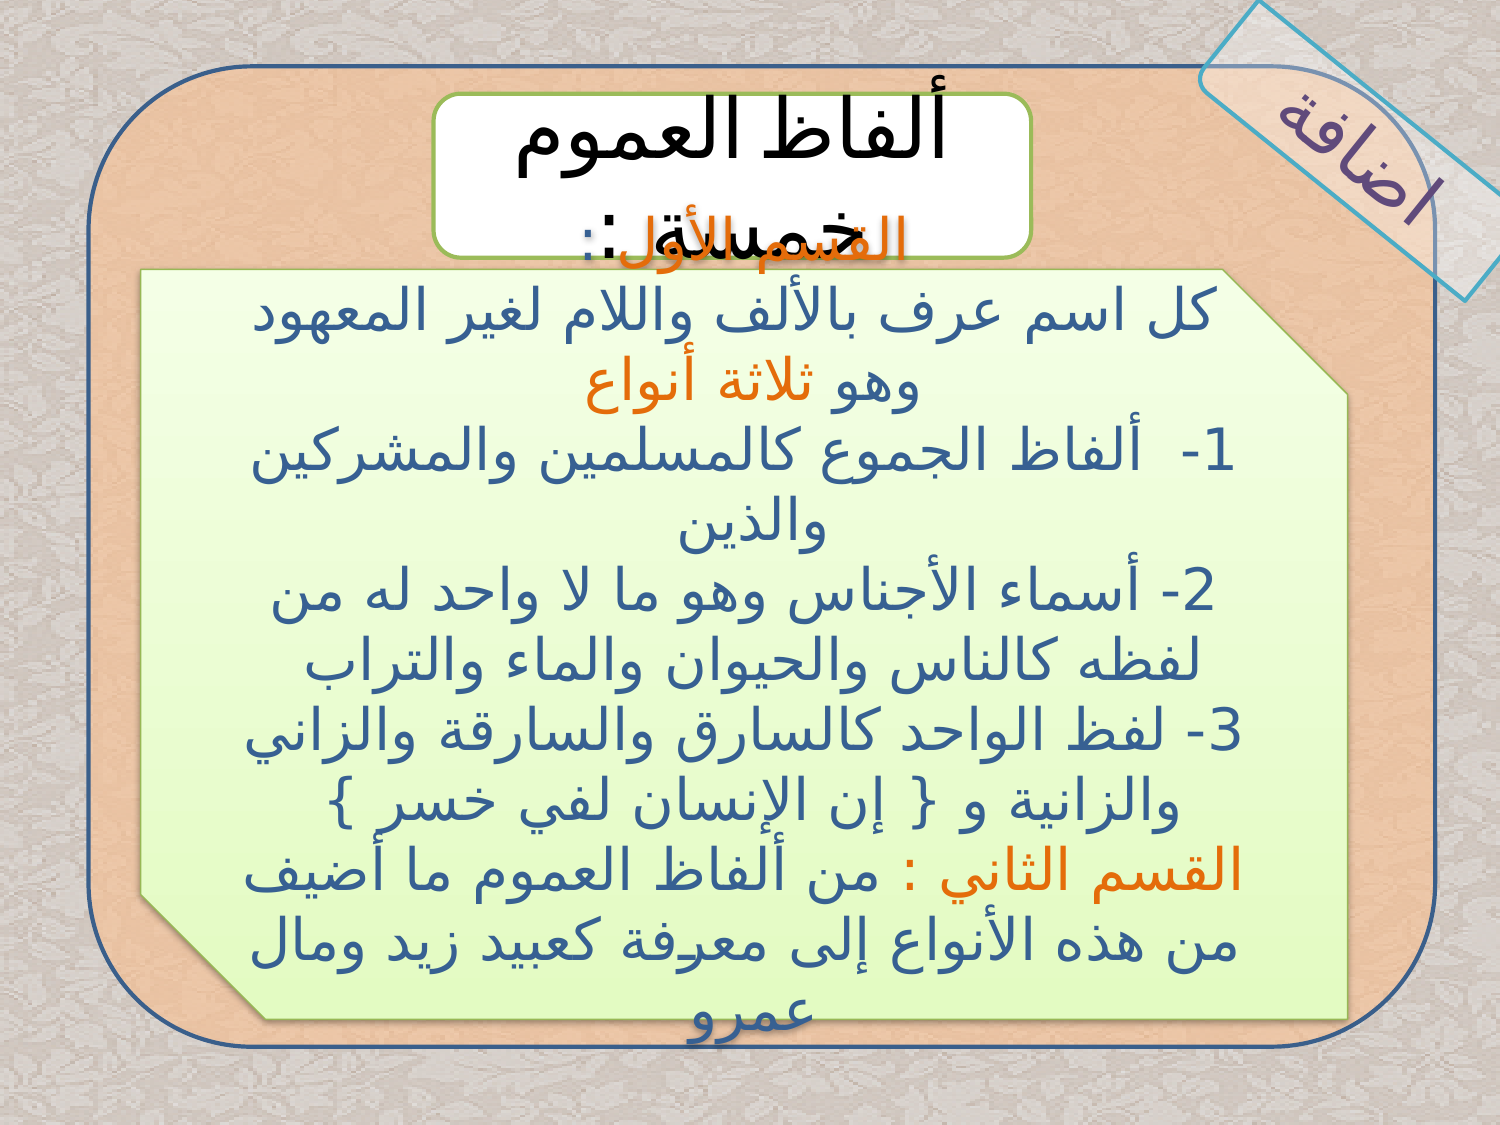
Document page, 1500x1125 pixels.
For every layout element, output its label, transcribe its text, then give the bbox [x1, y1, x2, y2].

text_box اضافة [1197, 0, 1500, 304]
text_box القسم الأول : كل اسم عرف بالألف واللام لغير المعهود وهو ثلاثة أنواع 1- ألفاظ الجموع كالمسلمين والمشركين والذين 2- أسماء الأجناس وهو ما لا واحد له من لفظه كالناس والحيوان والماء والتراب 3- لفظ الواحد كالسارق والسارقة والزاني والزانية و { إن الإنسان لفي خسر } القسم الثاني : من ألفاظ العموم ما أضيف من هذه الأنواع إلى معرفة كعبيد زيد ومال عمرو [139, 268, 1349, 1021]
text_box [86, 64, 1438, 1049]
text_box ألفاظ العموم خمسة : [431, 91, 1034, 260]
